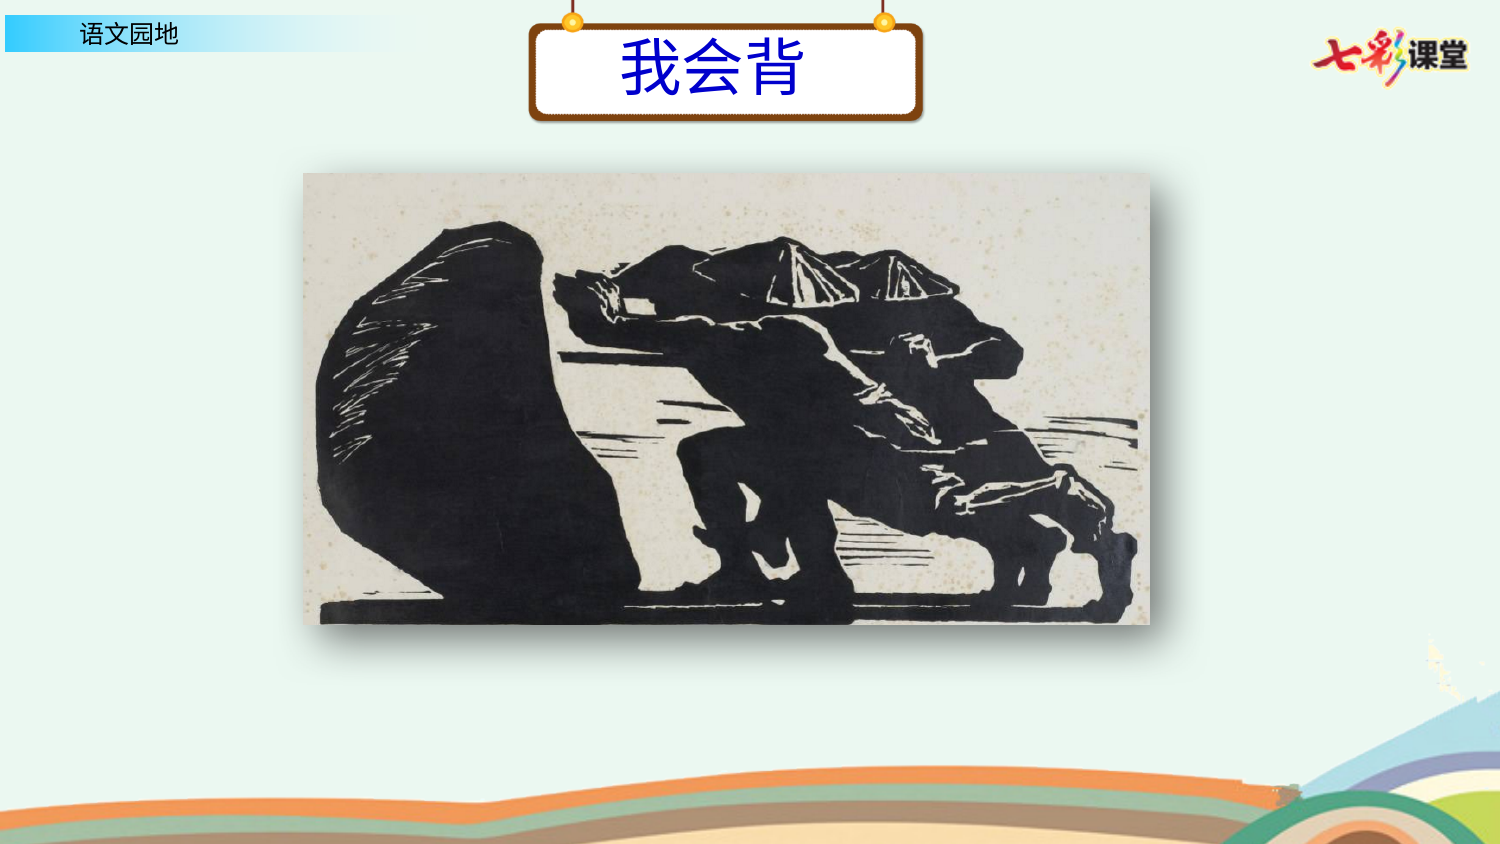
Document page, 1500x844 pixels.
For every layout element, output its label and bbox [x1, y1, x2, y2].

picture [1308, 14, 1477, 95]
picture [527, 0, 926, 126]
text_box [74, 139, 1500, 590]
picture [0, 173, 1500, 844]
